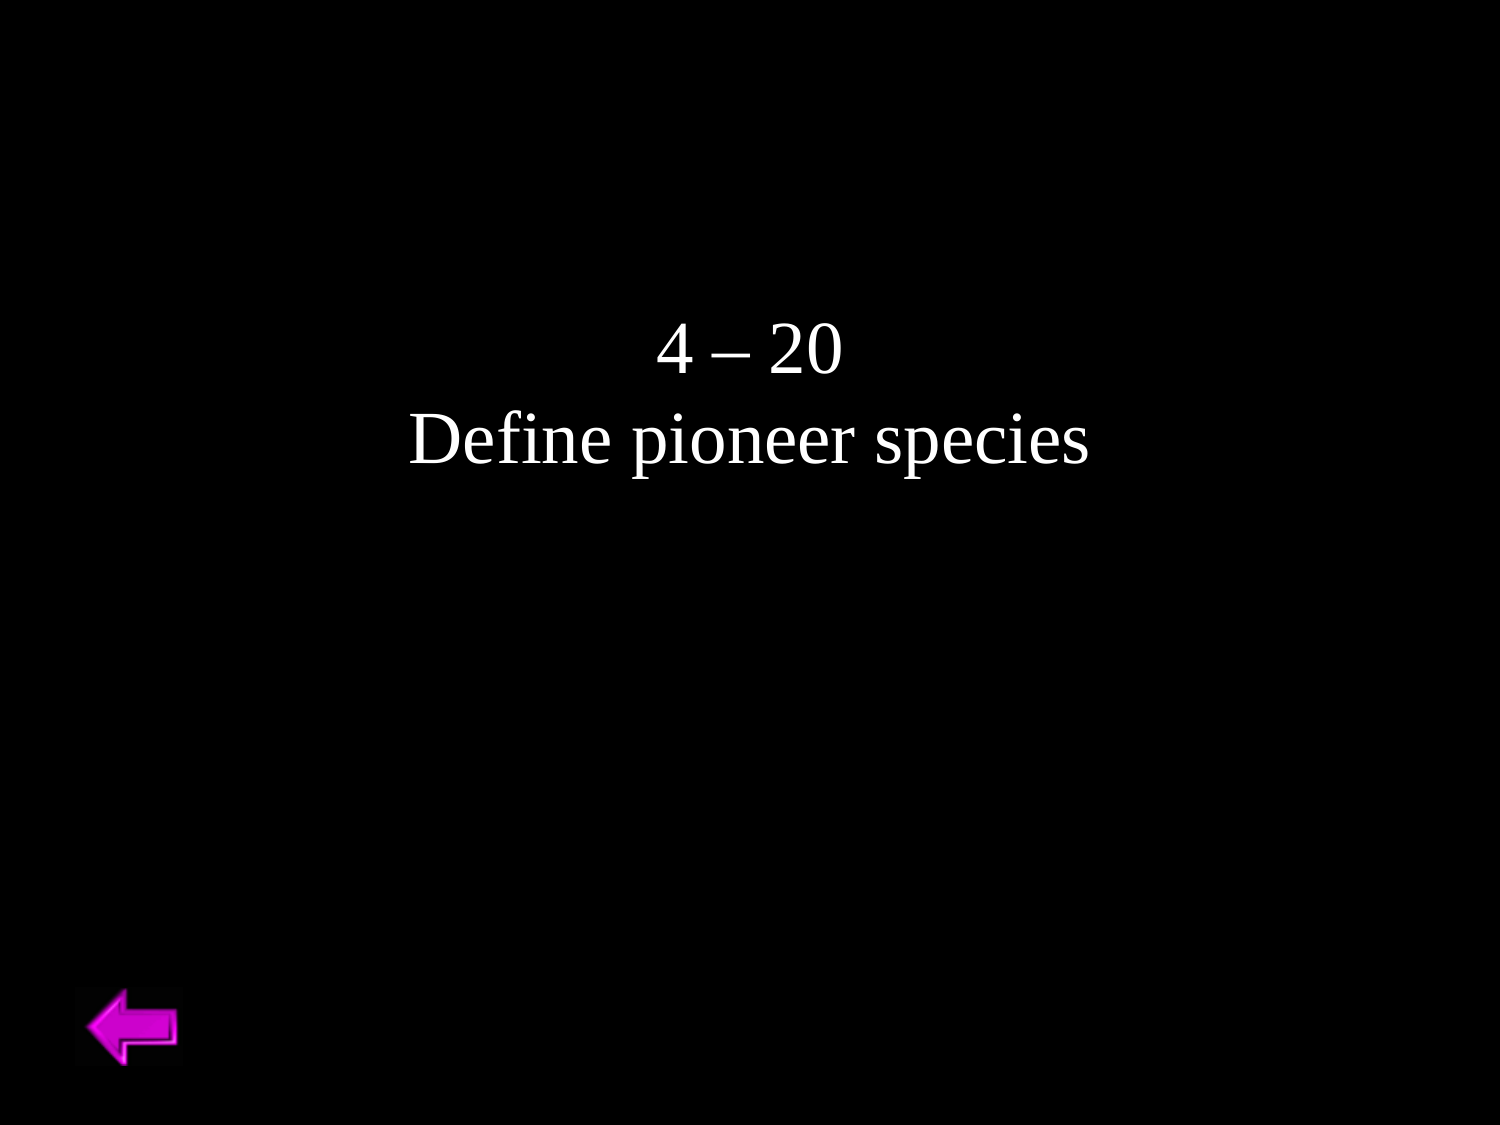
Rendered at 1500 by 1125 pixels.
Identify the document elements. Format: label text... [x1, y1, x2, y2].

text_box 4 – 20 Define pioneer species [12, 290, 1488, 486]
picture [74, 987, 183, 1066]
